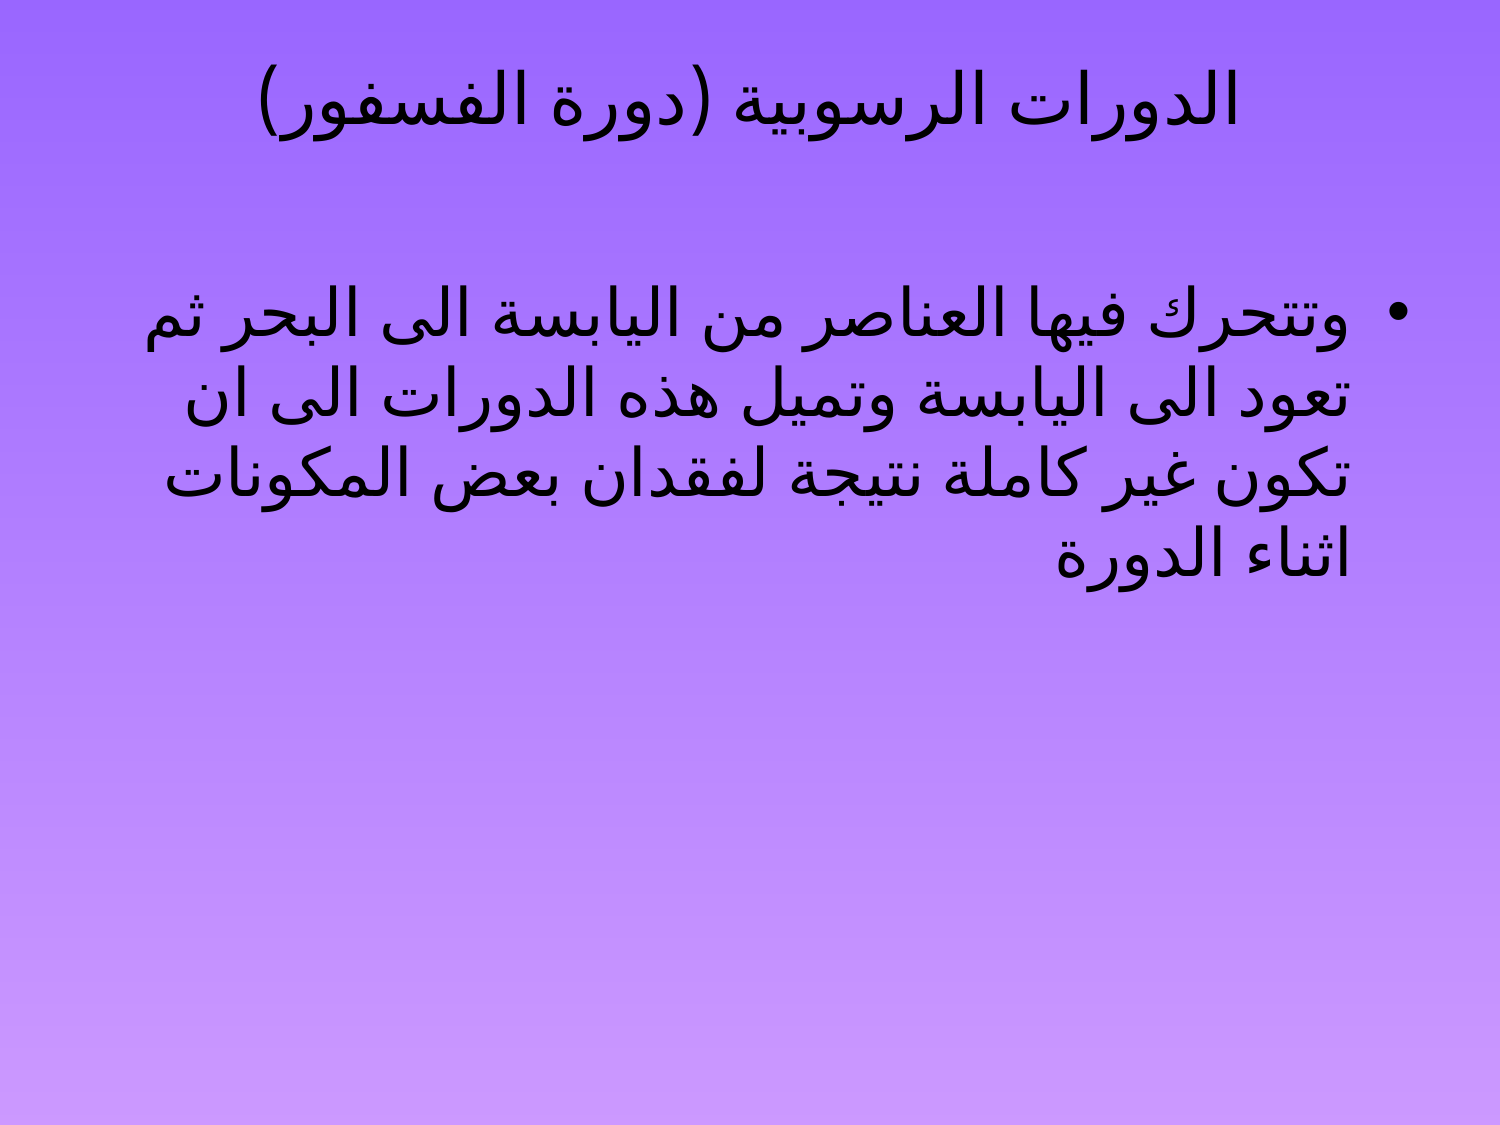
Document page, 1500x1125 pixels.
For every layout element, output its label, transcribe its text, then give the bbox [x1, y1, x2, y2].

list وتتحرك فيها العناصر من اليابسة الى البحر ثم تعود الى اليابسة وتميل هذه الدورات الى ان تكون غير كاملة نتيجة لفقدان بعض المكونات اثناء الدورة [75, 262, 1425, 1005]
title الدورات الرسوبية (دورة الفسفور) [75, 45, 1425, 233]
